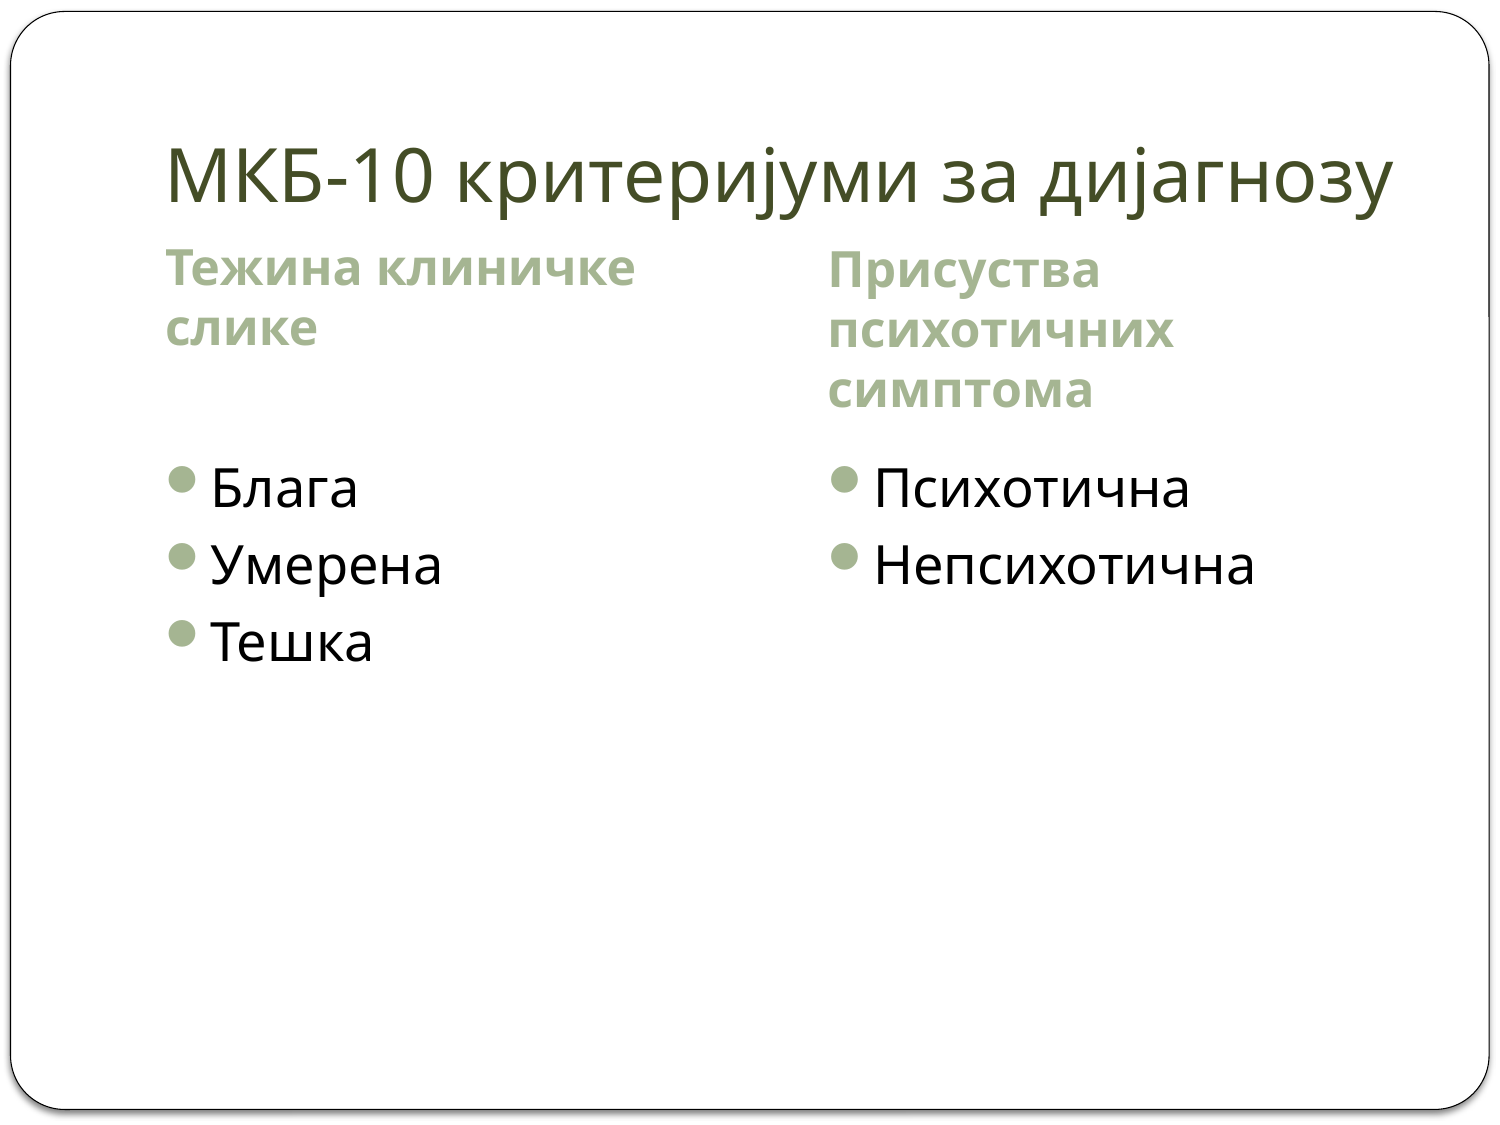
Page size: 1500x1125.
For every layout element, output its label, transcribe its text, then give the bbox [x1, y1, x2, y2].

list Психотична Непсихотична [812, 368, 1425, 1007]
list Тежина клиничке слике [149, 236, 763, 364]
title МКБ-10 критеријуми за дијагнозу [150, 44, 1425, 233]
list Блага Умерена Тешка [150, 368, 763, 1007]
list Присуства психотичних симптома [811, 236, 1426, 426]
